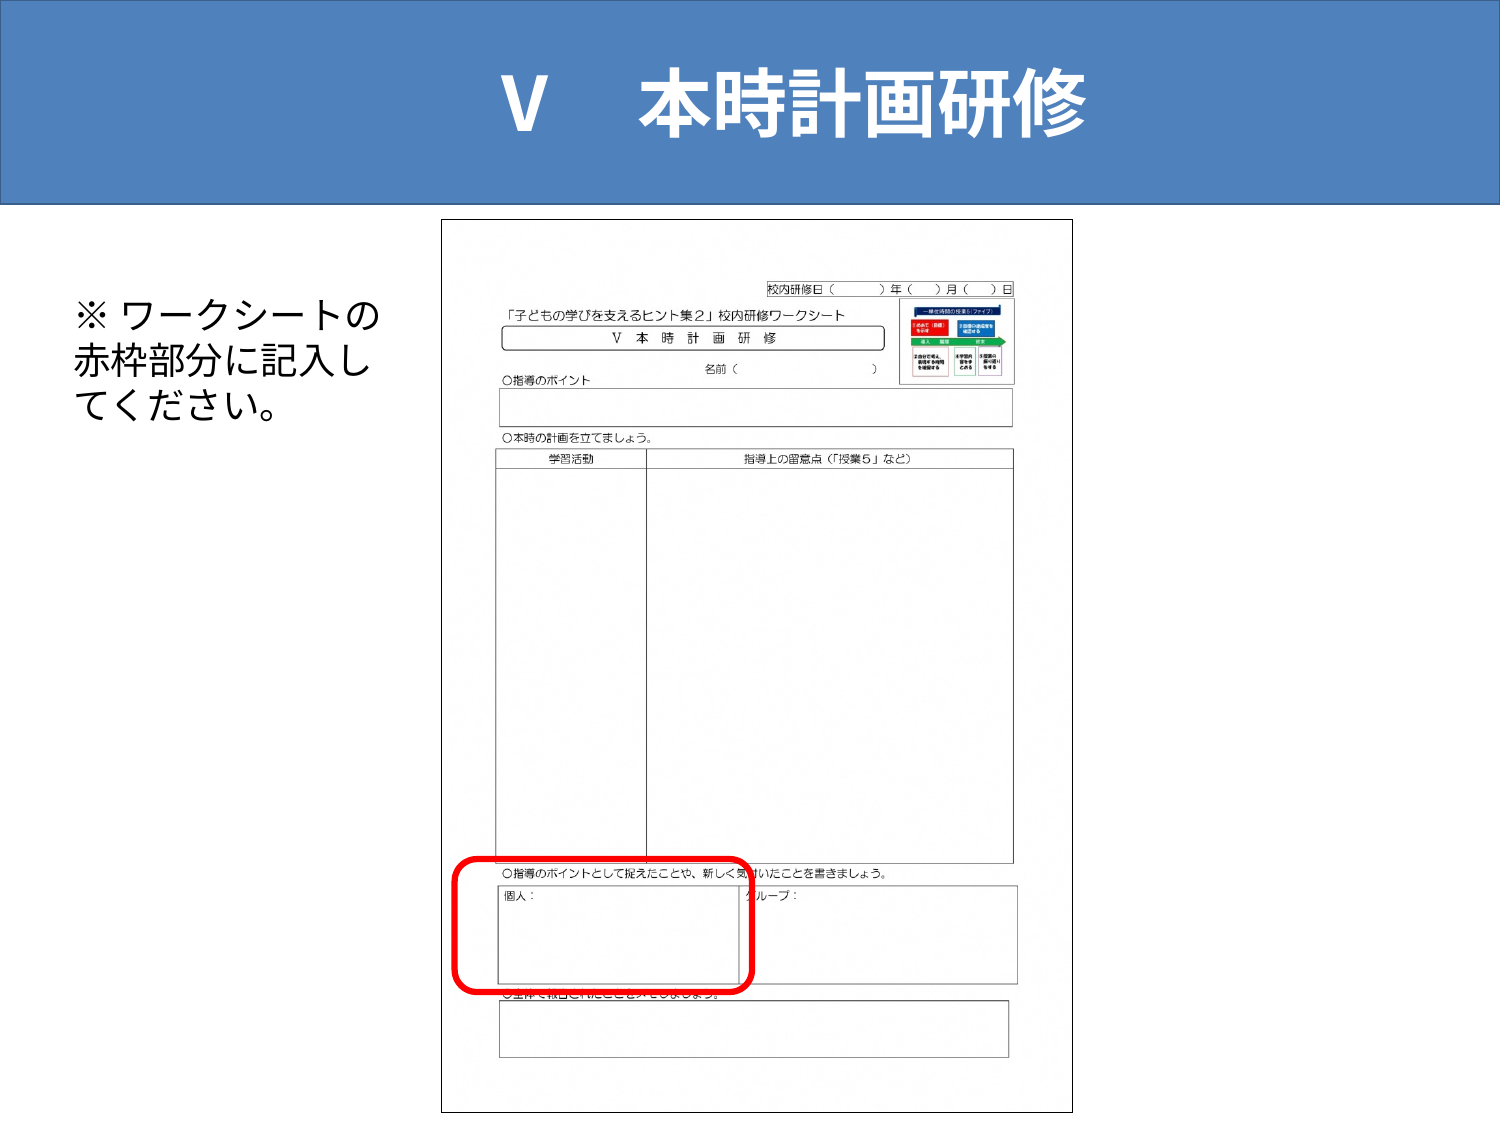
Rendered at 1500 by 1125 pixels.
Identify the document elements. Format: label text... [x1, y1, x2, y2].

text_box Ⅴ 本時計画研修 [0, 0, 1500, 205]
picture [440, 219, 1073, 1113]
text_box ※ワークシートの赤枠部分に記入してください。 [58, 284, 399, 434]
